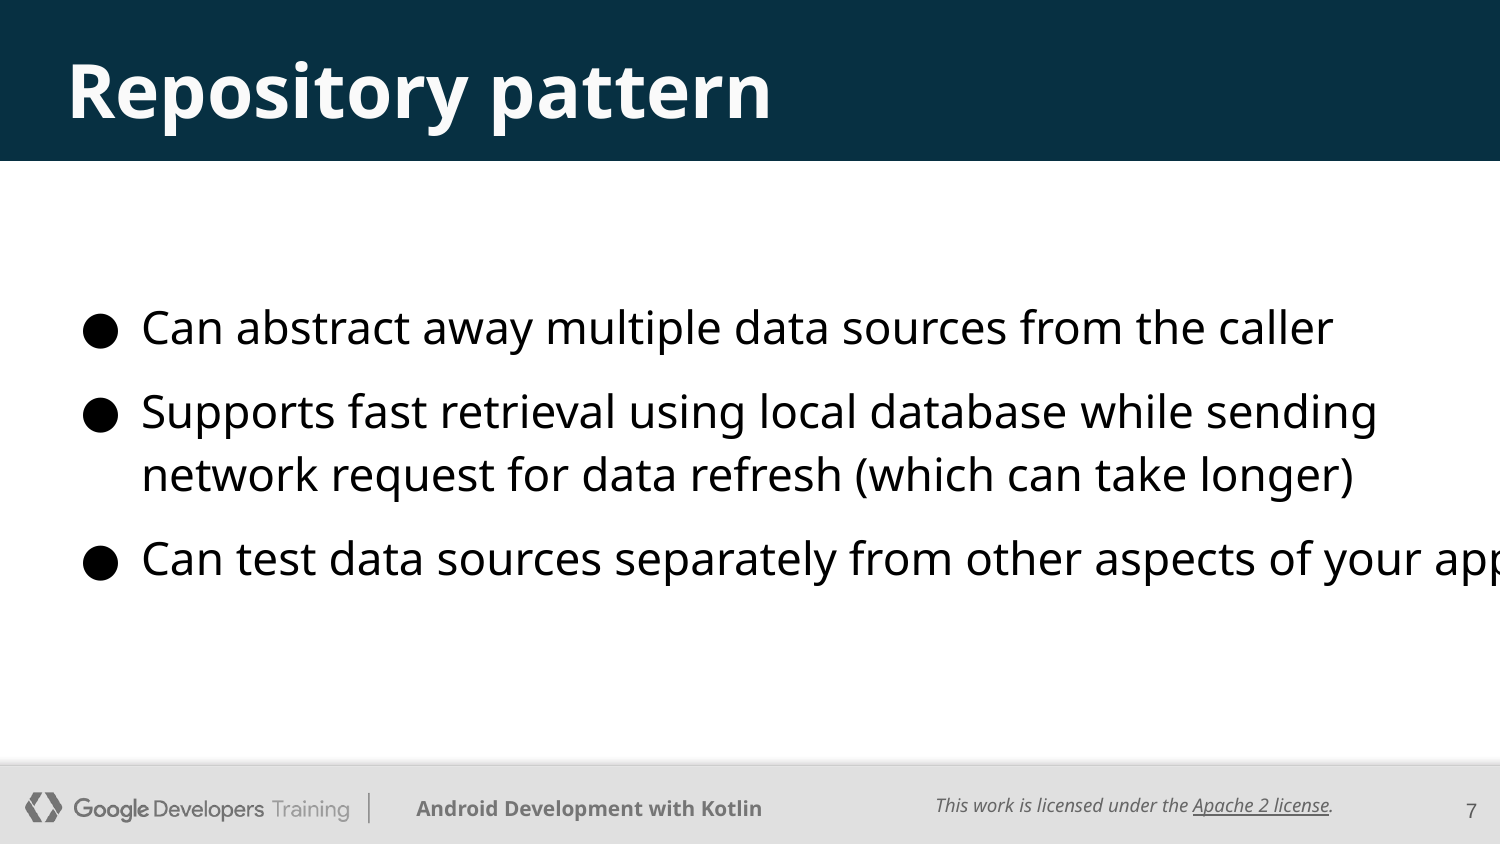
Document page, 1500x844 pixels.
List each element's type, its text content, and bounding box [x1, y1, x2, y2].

list Can abstract away multiple data sources from the caller Supports fast retrieval using local database while sending network request for data refresh (which can take longer) Can test data sources separately from other aspects of your app [51, 275, 1500, 738]
slide_number ‹#› [1402, 777, 1493, 842]
picture [0, 161, 1500, 844]
title Repository pattern [51, 28, 1449, 122]
